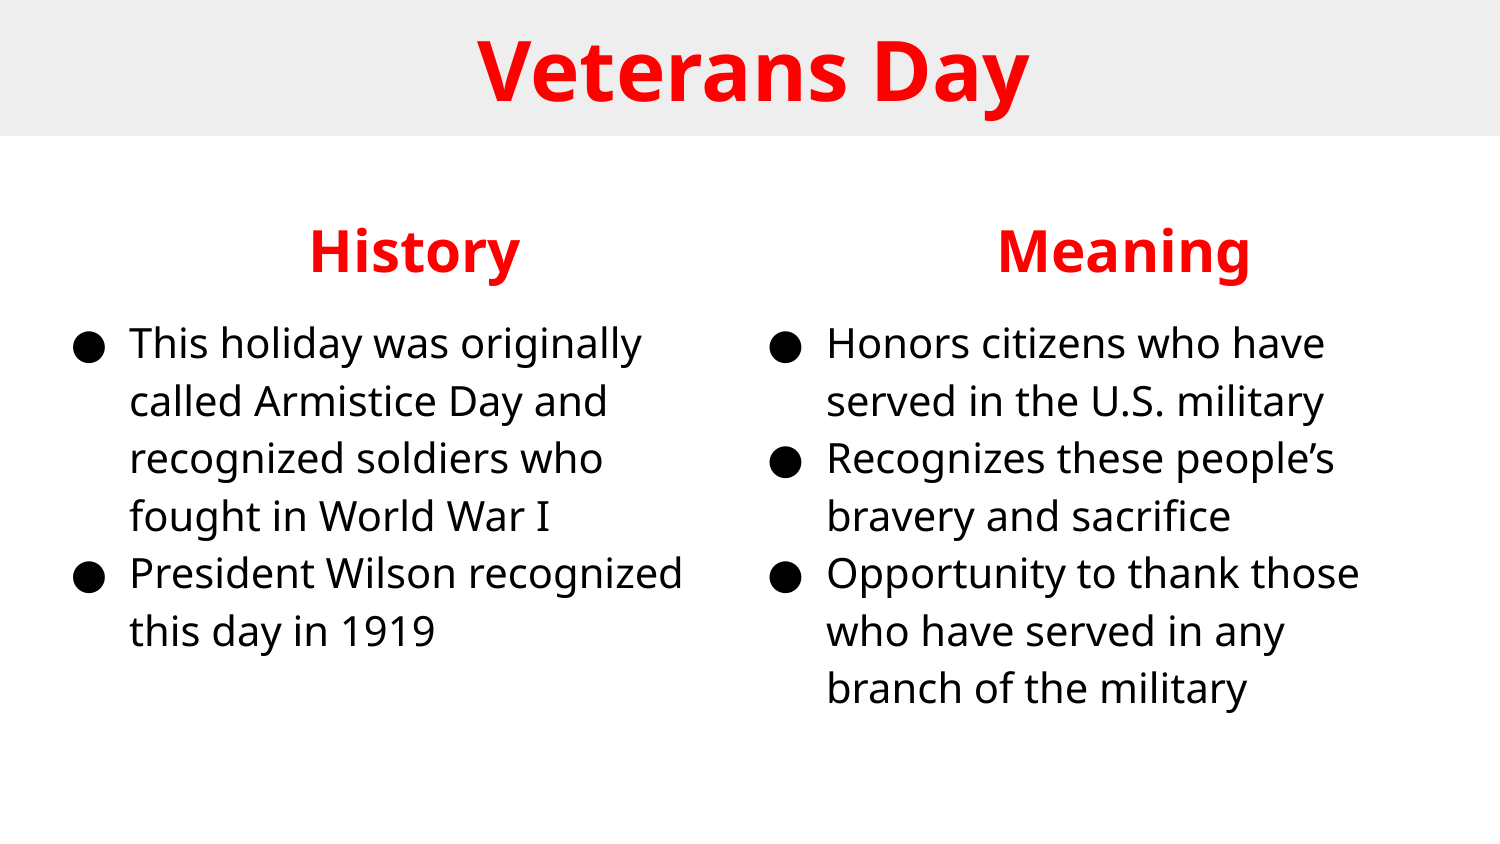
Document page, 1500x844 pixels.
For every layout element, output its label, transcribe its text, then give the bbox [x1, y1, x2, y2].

title Veterans Day [0, 0, 1500, 136]
list Meaning Honors citizens who have served in the U.S. military Recognizes these people’s bravery and sacrifice Opportunity to thank those who have served in any branch of the military [735, 189, 1438, 750]
list History This holiday was originally called Armistice Day and recognized soldiers who fought in World War I President Wilson recognized this day in 1919 [39, 189, 716, 810]
